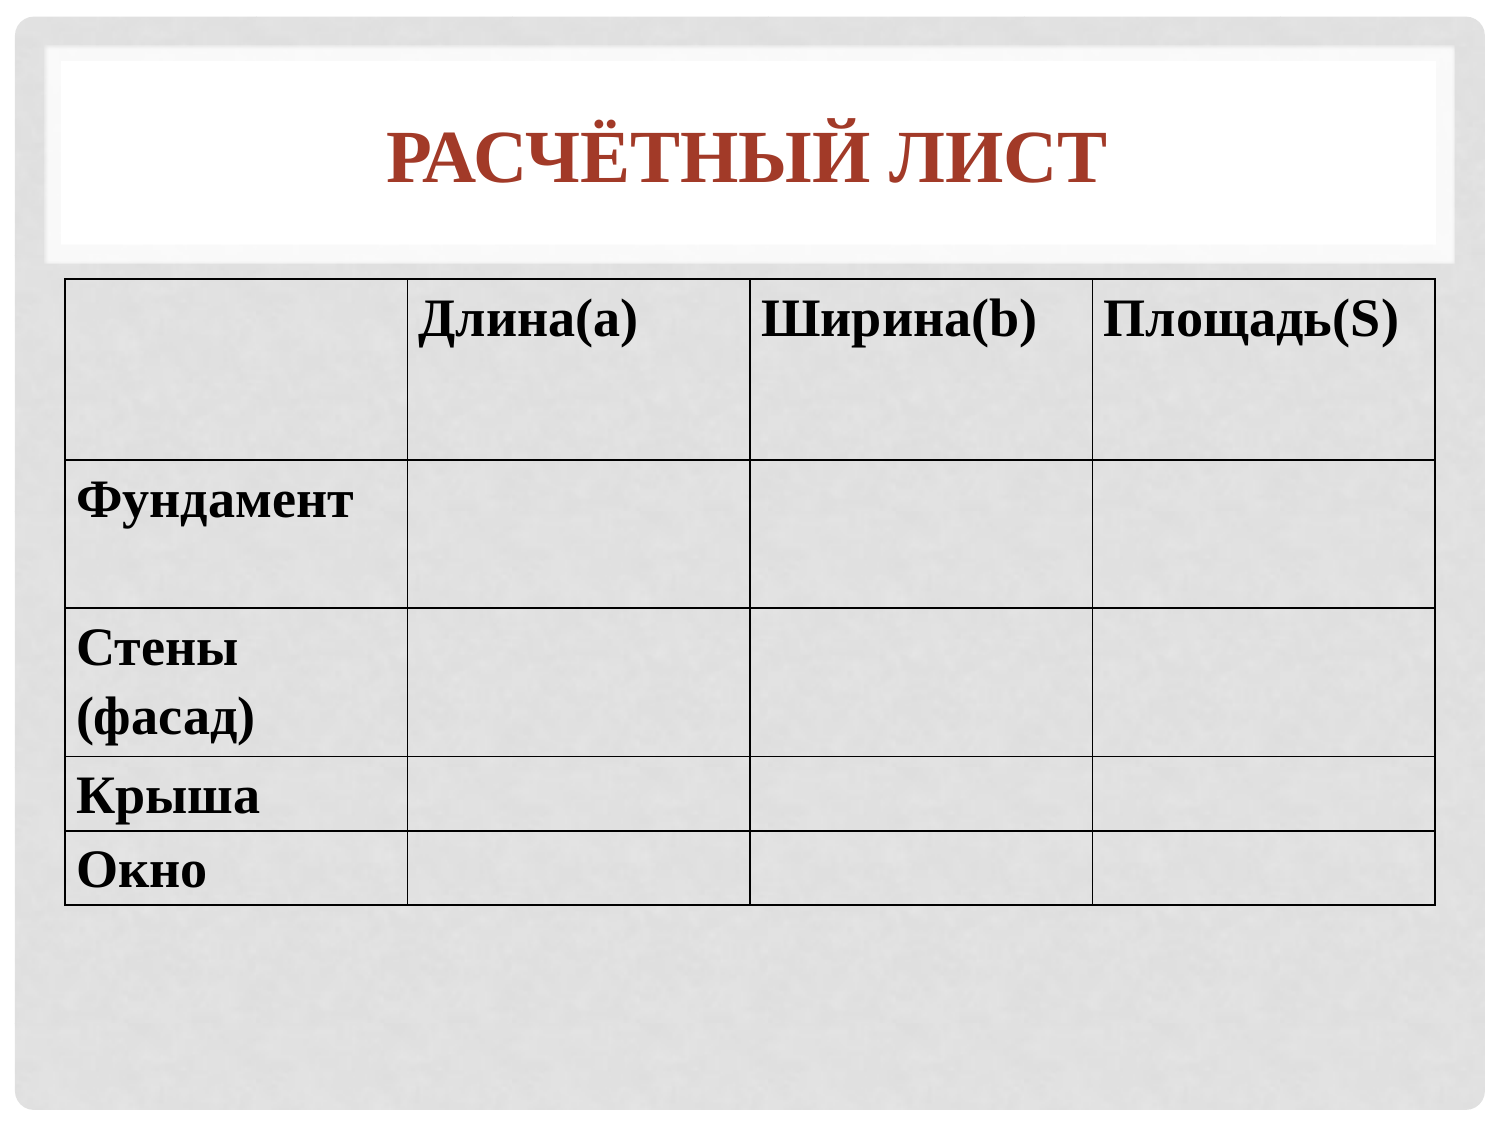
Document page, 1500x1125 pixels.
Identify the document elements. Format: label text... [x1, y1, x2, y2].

table_header Длина(а) [408, 280, 749, 459]
table_cell [1093, 832, 1434, 904]
table_cell [1093, 757, 1434, 830]
table_cell [408, 832, 749, 904]
table_cell [751, 609, 1092, 756]
table_cell [751, 461, 1092, 607]
table_cell [1093, 461, 1434, 607]
table_cell [751, 757, 1092, 830]
table_cell [1093, 609, 1434, 756]
title Расчётный лист [69, 66, 1425, 238]
table_cell Окно [66, 832, 407, 904]
table_header [66, 280, 407, 459]
table_cell Стены (фасад) [66, 609, 407, 756]
table_cell [408, 609, 749, 756]
table_cell [751, 832, 1092, 904]
table_cell Фундамент [66, 461, 407, 607]
table_header Ширина(b) [751, 280, 1092, 459]
table_cell Крыша [66, 757, 407, 830]
table_cell [408, 461, 749, 607]
table_header Площадь(S) [1093, 280, 1434, 459]
table_cell [408, 757, 749, 830]
